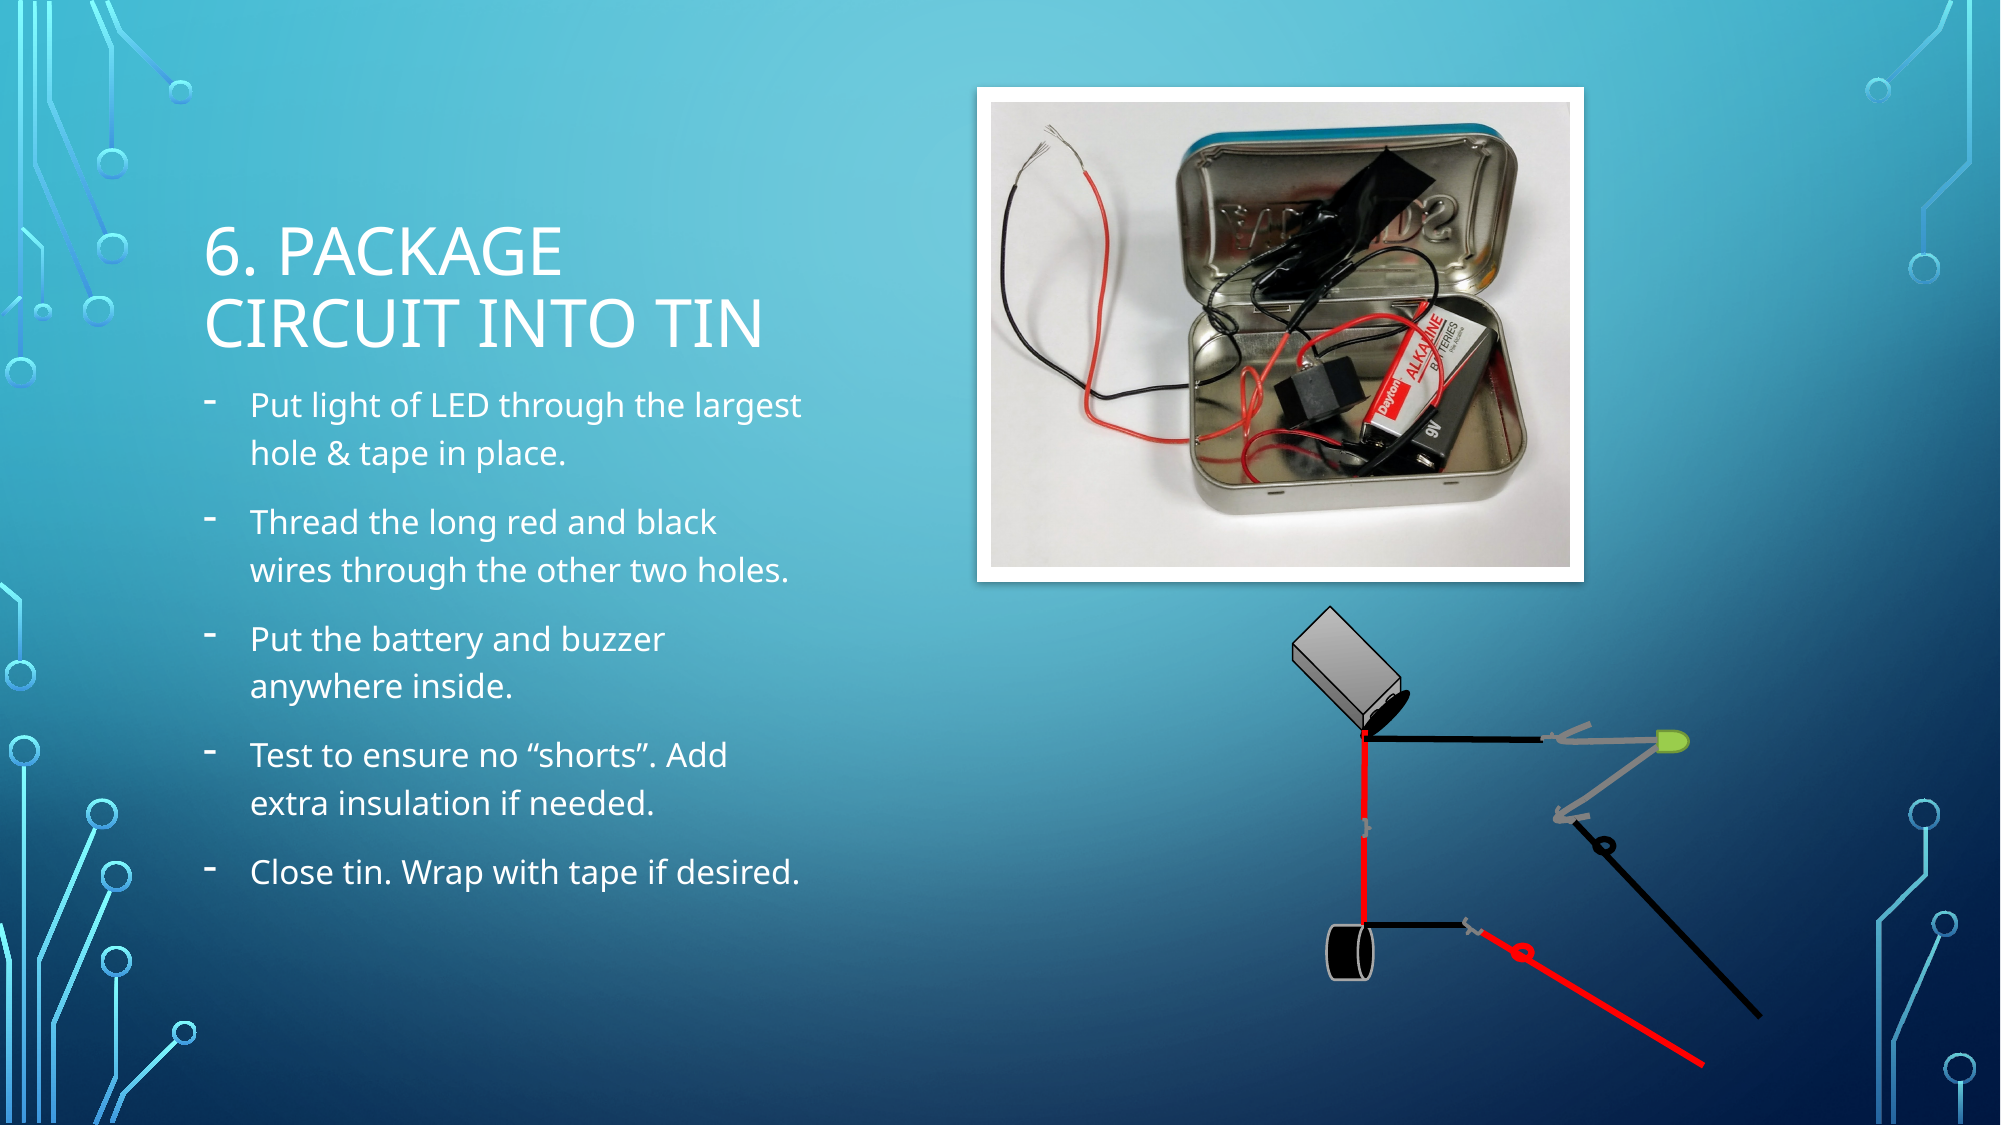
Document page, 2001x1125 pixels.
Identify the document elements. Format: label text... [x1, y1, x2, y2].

list Put light of LED through the largest hole & tape in place. Thread the long red and black wires through the other two holes. Put the battery and buzzer anywhere inside. Test to ensure no “shorts”. Add extra insulation if needed. Close tin. Wrap with tape if desired. [188, 369, 821, 950]
title 6. Package circuit into tin [188, 99, 821, 369]
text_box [1313, 612, 1761, 1066]
picture [990, 101, 1570, 568]
